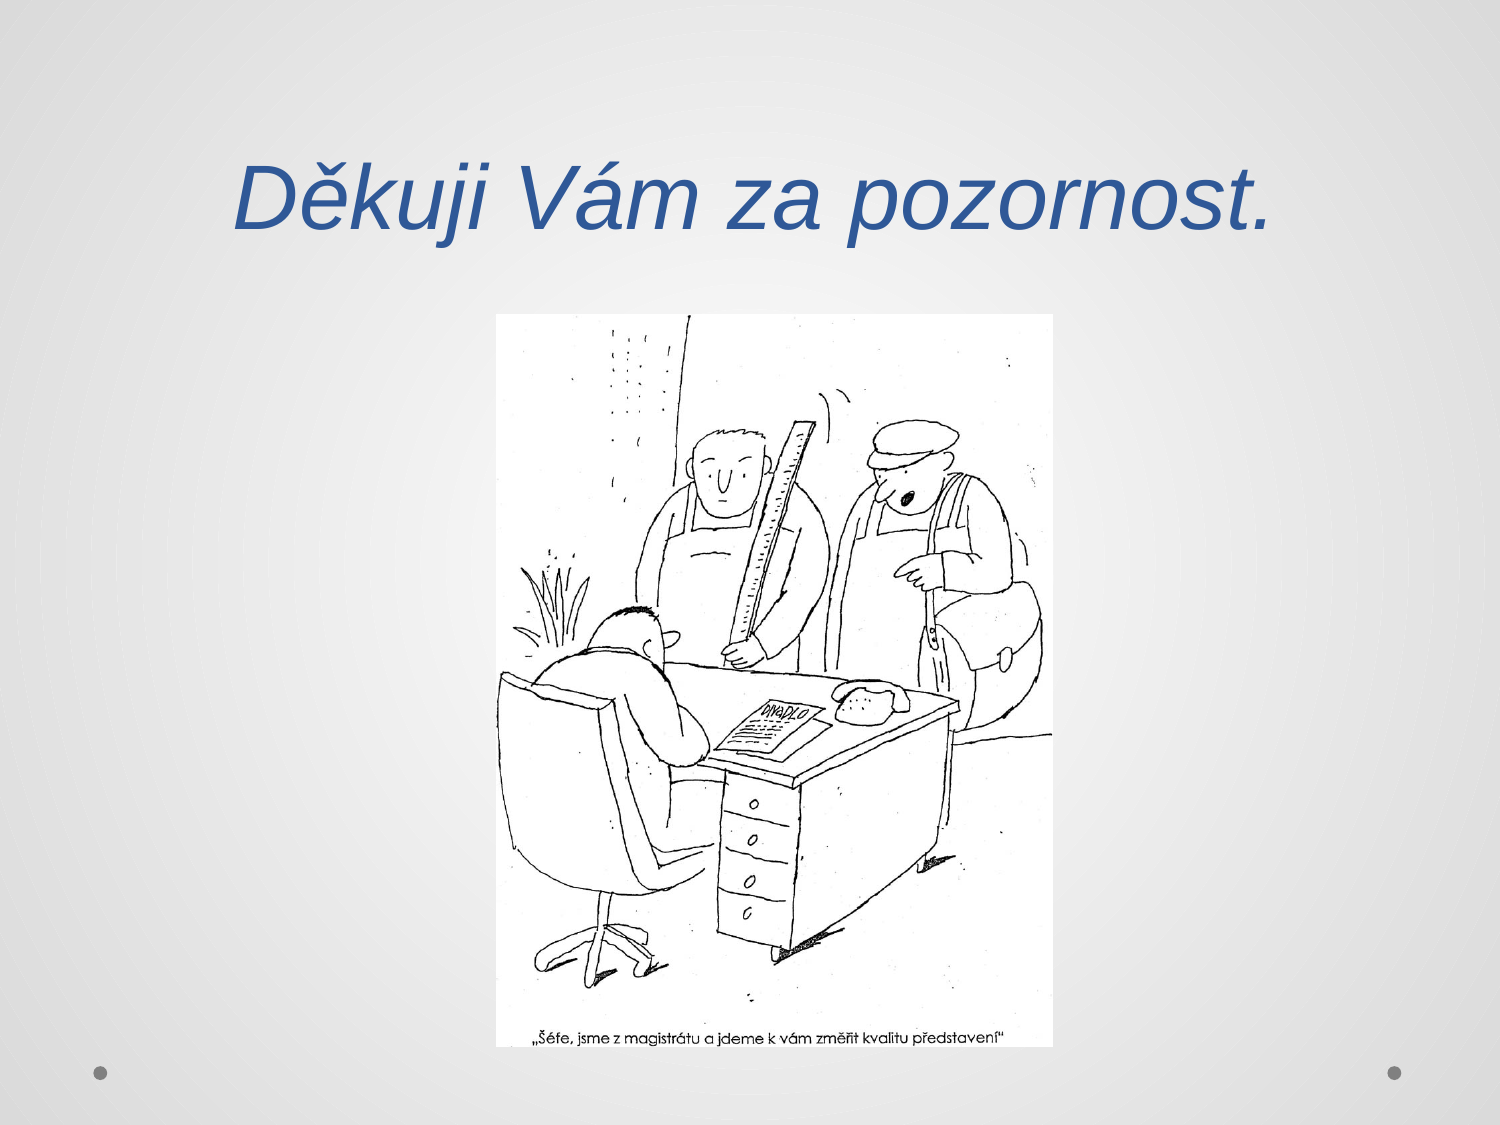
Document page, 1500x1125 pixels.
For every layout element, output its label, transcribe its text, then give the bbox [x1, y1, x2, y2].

title Děkuji Vám za pozornost. [118, 125, 1394, 256]
picture [495, 314, 1053, 1048]
